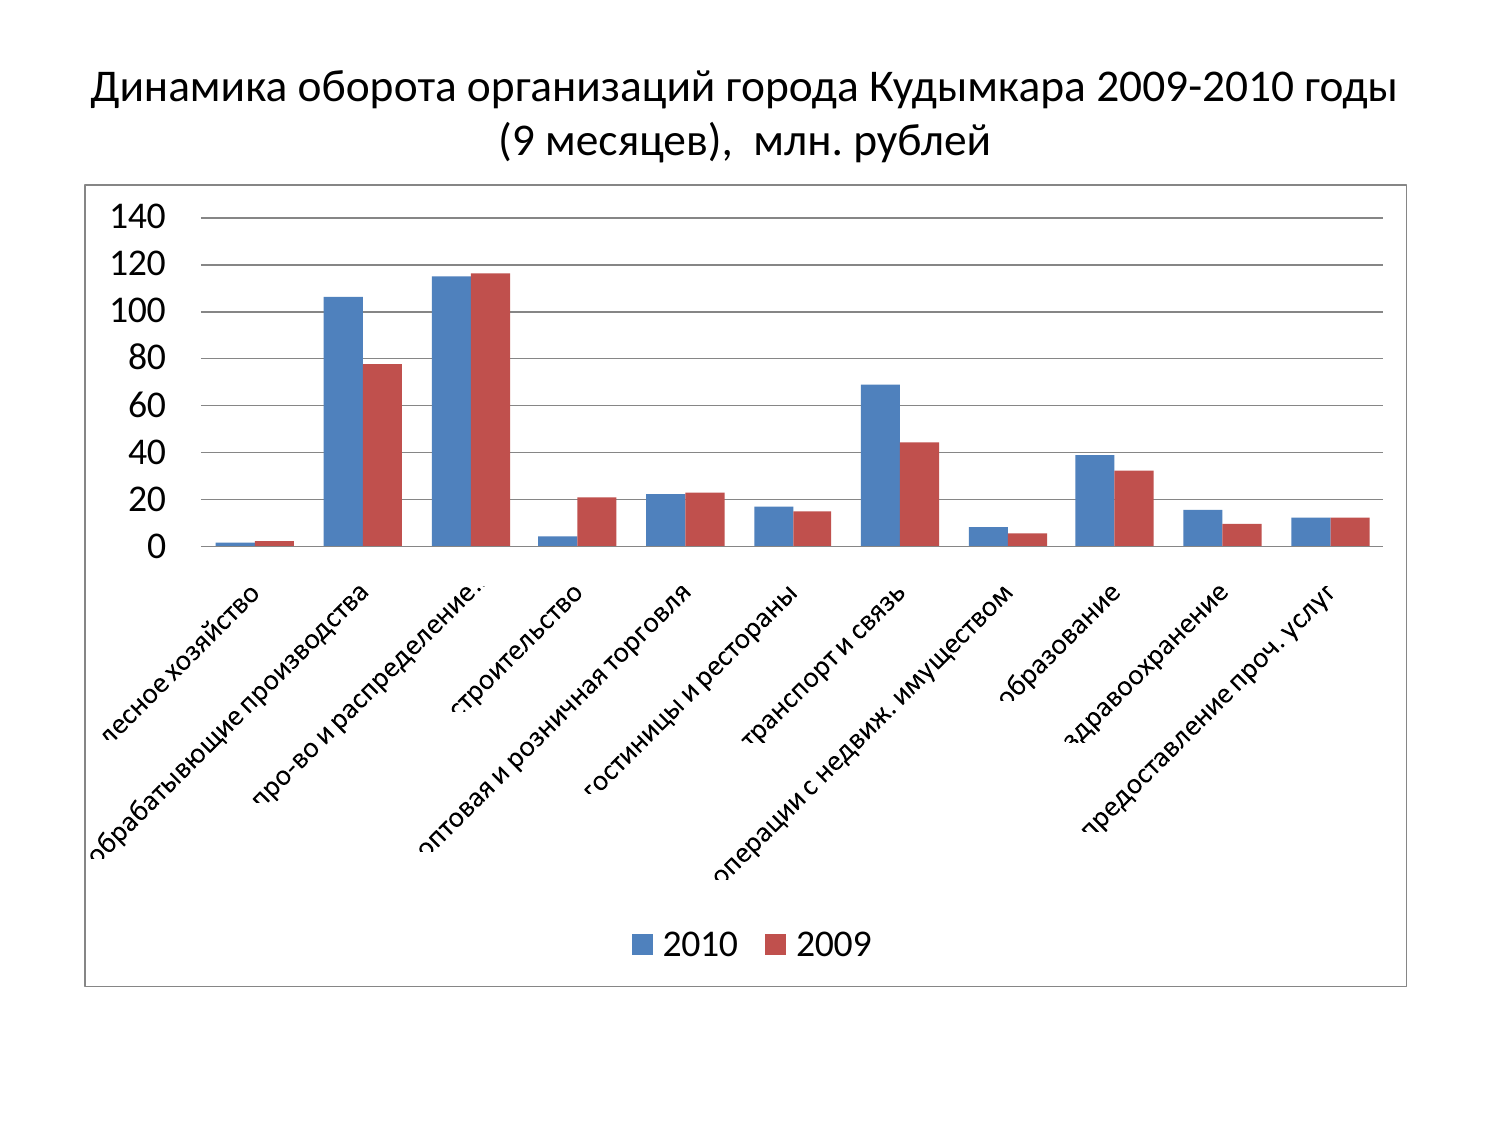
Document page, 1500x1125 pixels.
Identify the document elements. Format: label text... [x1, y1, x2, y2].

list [75, 175, 1414, 993]
title Динамика оборота организаций города Кудымкара 2009-2010 годы (9 месяцев), млн. рублей [75, 45, 1425, 176]
